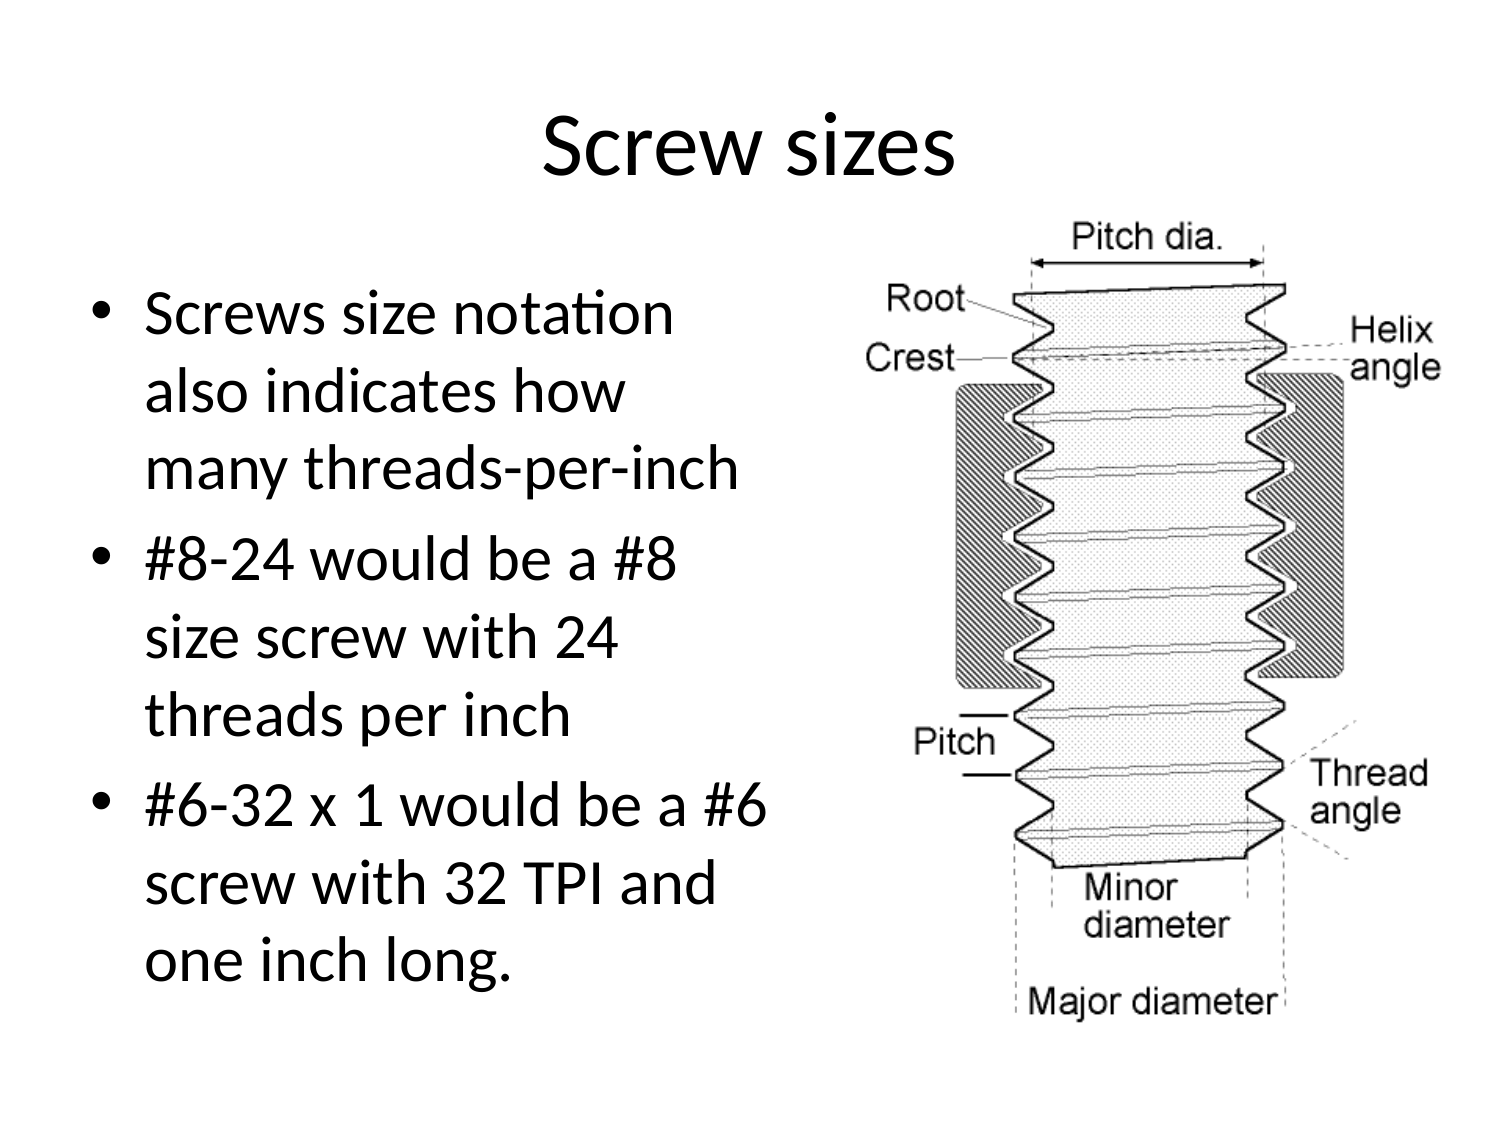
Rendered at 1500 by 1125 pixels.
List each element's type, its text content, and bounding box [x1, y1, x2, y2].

title Screw sizes [75, 45, 1425, 233]
list Screws size notation also indicates how many threads-per-inch #8-24 would be a #8 size screw with 24 threads per inch #6-32 x 1 would be a #6 screw with 32 TPI and one inch long. [75, 262, 788, 1005]
picture [862, 212, 1446, 1024]
